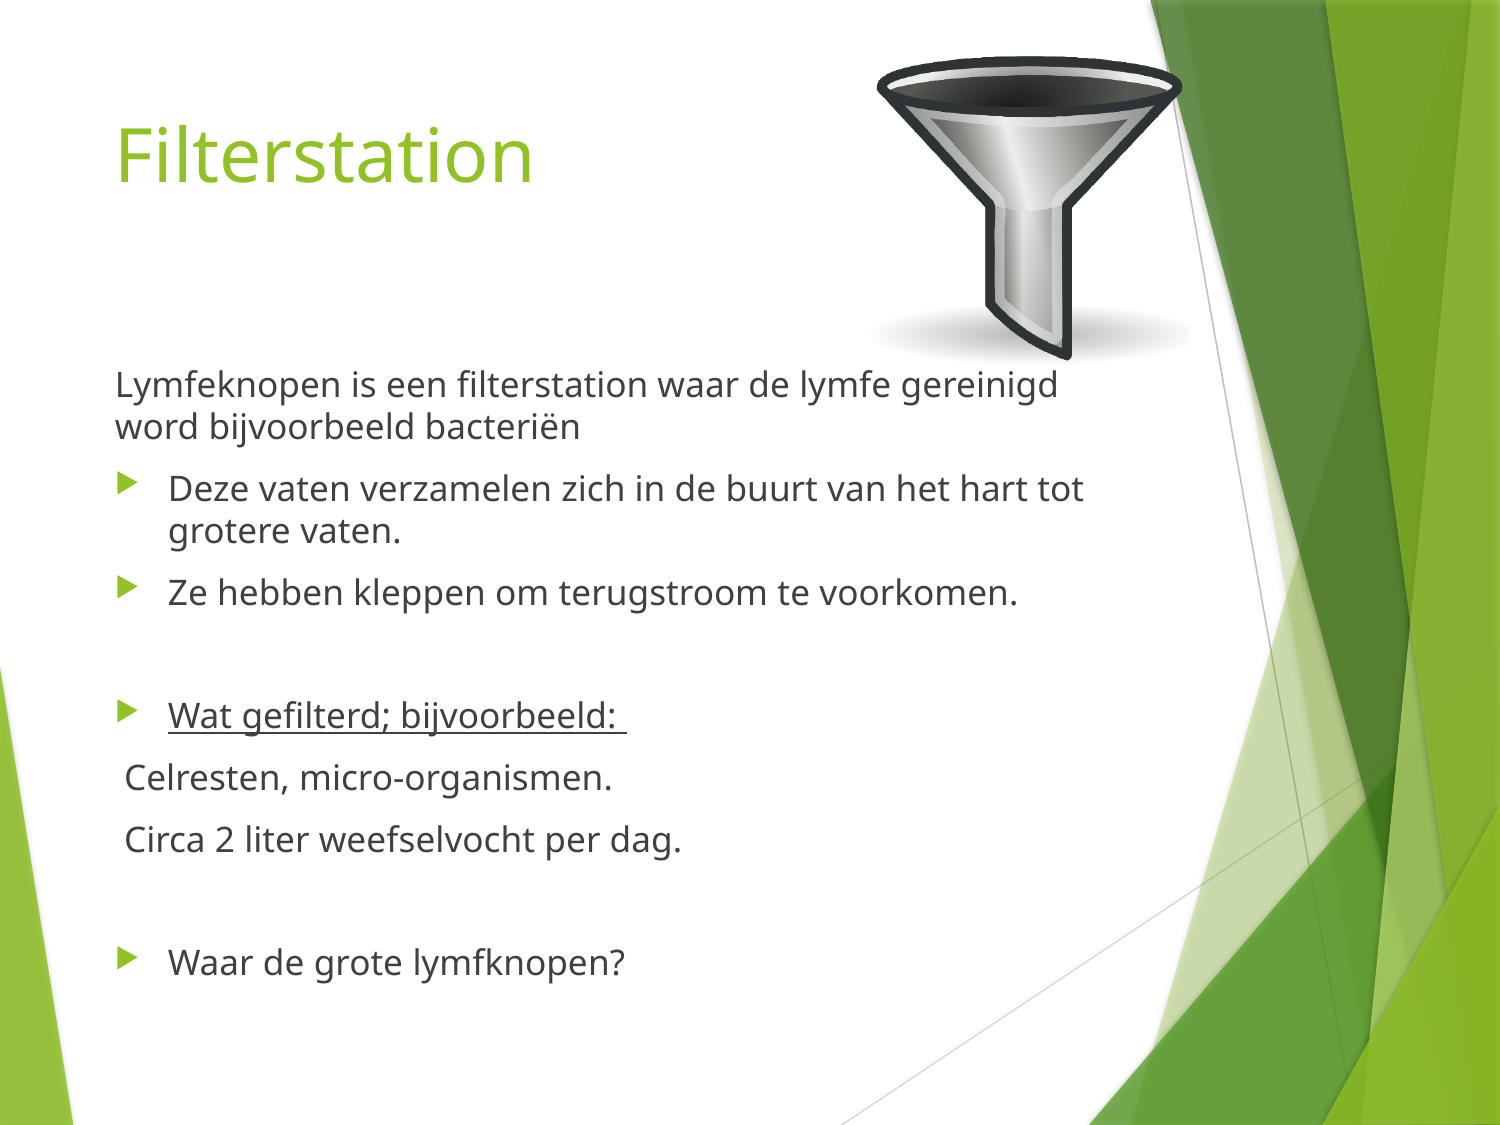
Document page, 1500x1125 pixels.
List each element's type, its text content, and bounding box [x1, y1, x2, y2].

title Filterstation [99, 99, 862, 317]
picture [867, 45, 1191, 371]
list Lymfeknopen is een filterstation waar de lymfe gereinigd word bijvoorbeeld bacteriën Deze vaten verzamelen zich in de buurt van het hart tot grotere vaten. Ze hebben kleppen om terugstroom te voorkomen. Wat gefilterd; bijvoorbeeld: Celresten, micro-organismen. Circa 2 liter weefselvocht per dag. Waar de grote lymfknopen? [99, 354, 1142, 992]
